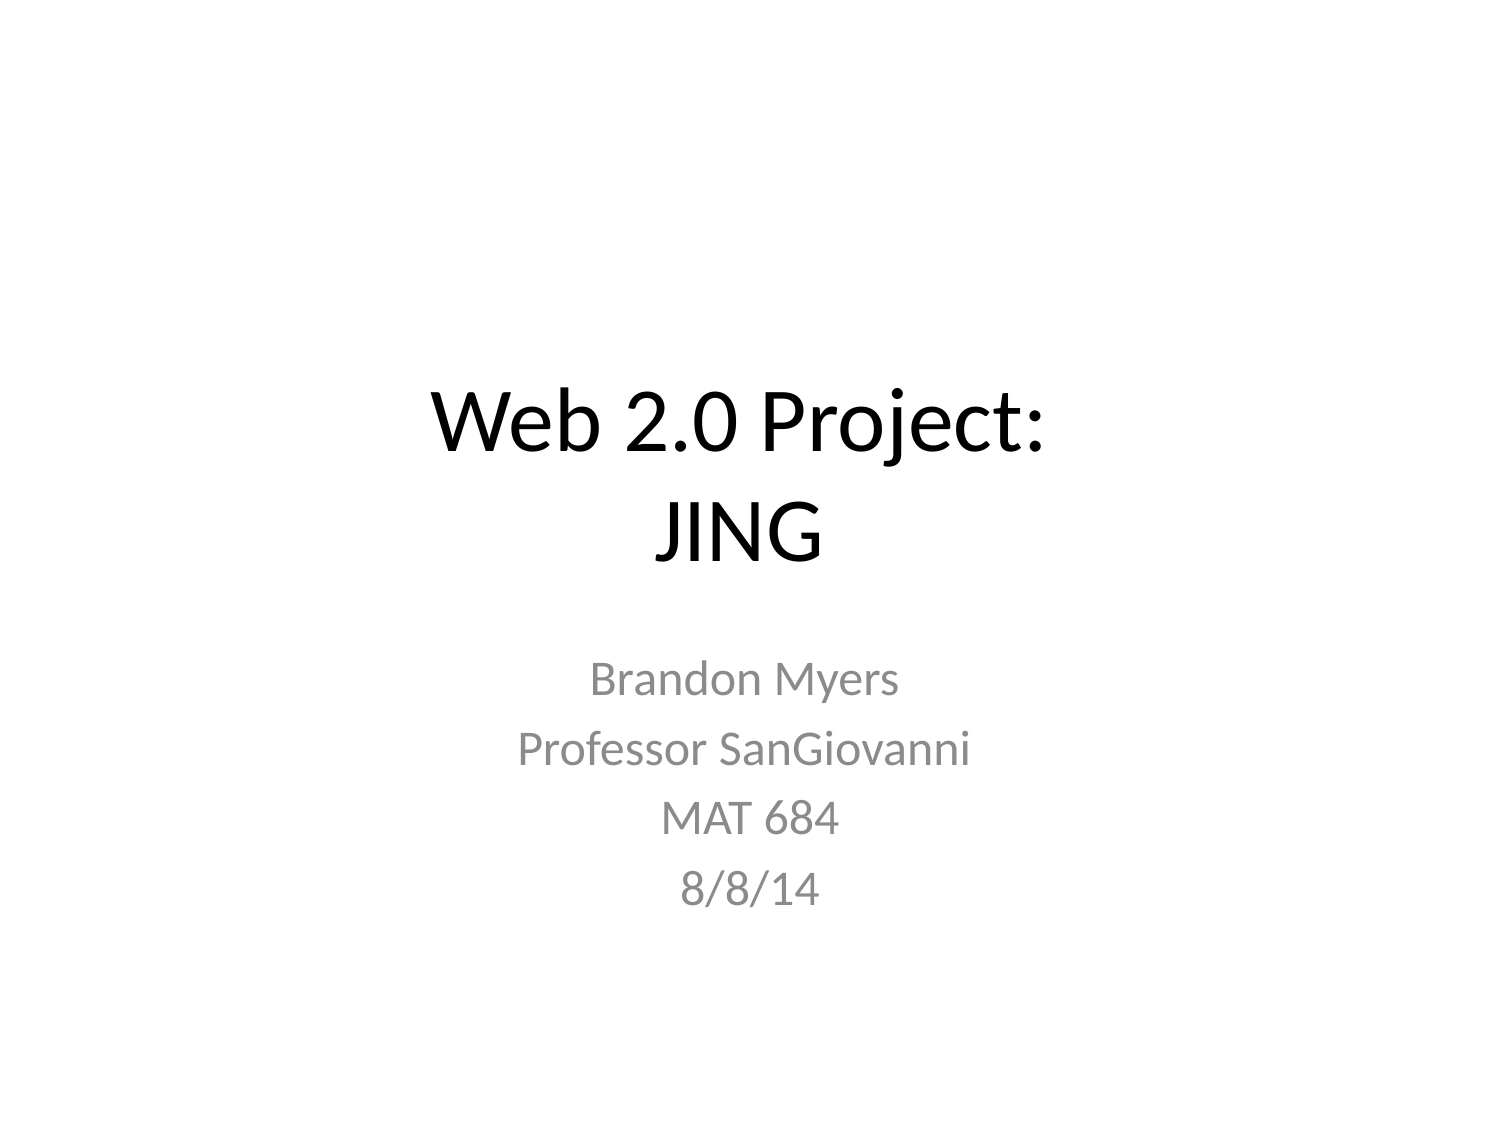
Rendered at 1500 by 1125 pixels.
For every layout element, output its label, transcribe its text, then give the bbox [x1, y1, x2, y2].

subtitle Brandon Myers Professor SanGiovanni MAT 684 8/8/14 [225, 637, 1275, 925]
title Web 2.0 Project: JING [112, 349, 1388, 591]
